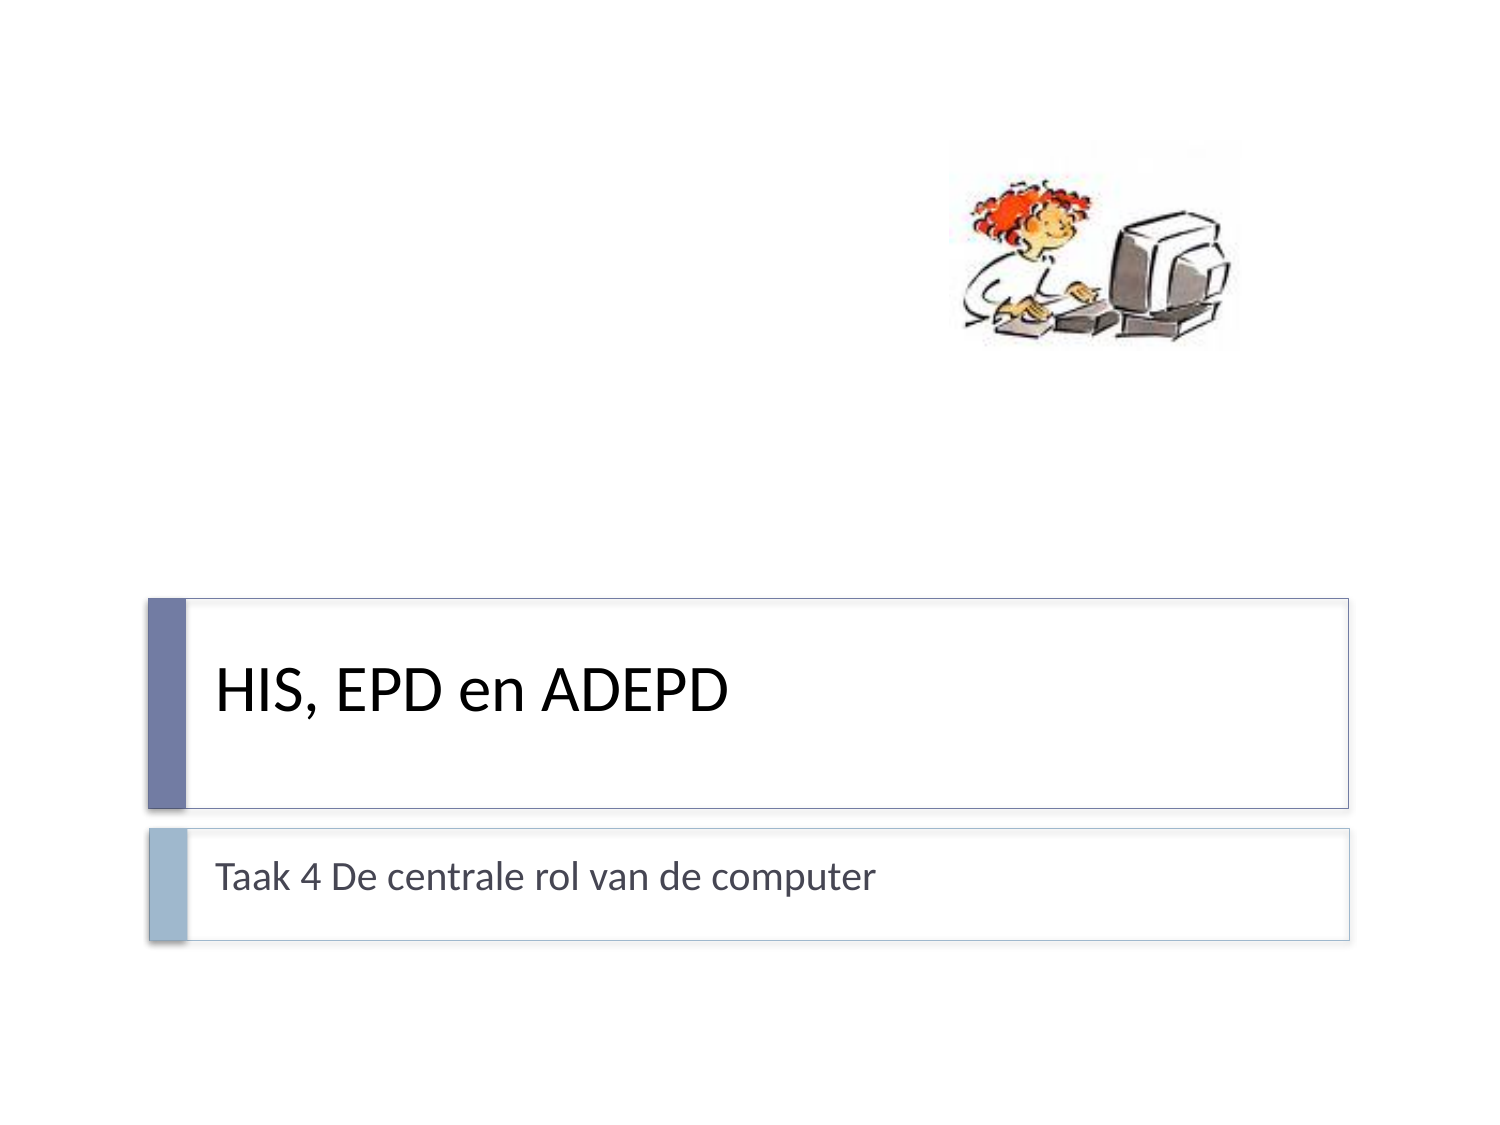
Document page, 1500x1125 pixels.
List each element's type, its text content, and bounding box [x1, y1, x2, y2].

subtitle Taak 4 De centrale rol van de computer [199, 840, 1326, 929]
picture [948, 140, 1242, 351]
title HIS, EPD en ADEPD [199, 637, 1326, 801]
